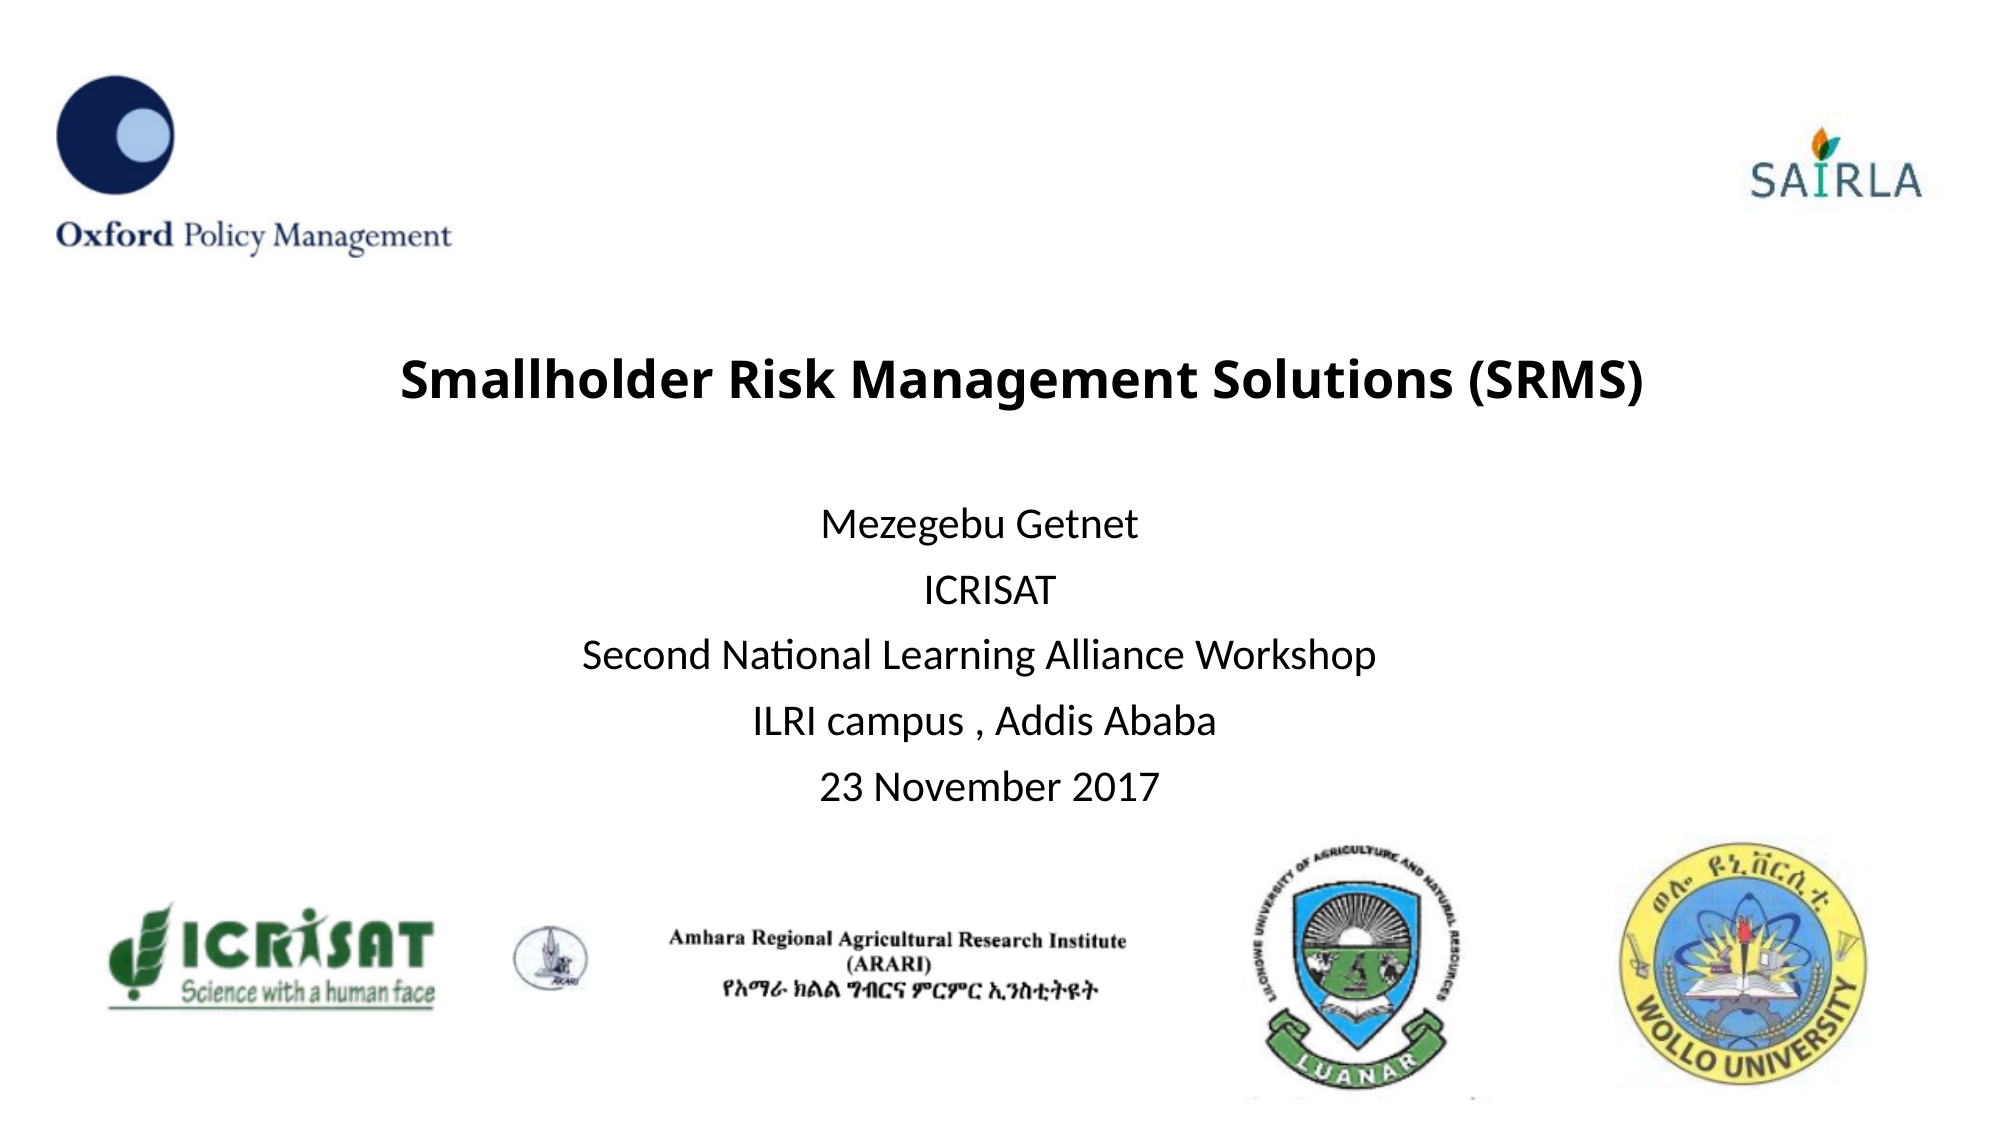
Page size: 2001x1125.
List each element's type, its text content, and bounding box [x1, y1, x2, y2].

subtitle Mezegebu Getnet ICRISAT Second National Learning Alliance Workshop ILRI campus , Addis Ababa 23 November 2017 [240, 445, 1741, 822]
picture [499, 890, 1148, 1031]
picture [1579, 817, 1901, 1104]
picture [1237, 821, 1491, 1100]
picture [1716, 111, 1950, 244]
picture [2, 58, 495, 297]
title Smallholder Risk Management Solutions (SRMS) [96, 259, 1950, 418]
picture [96, 901, 458, 1020]
